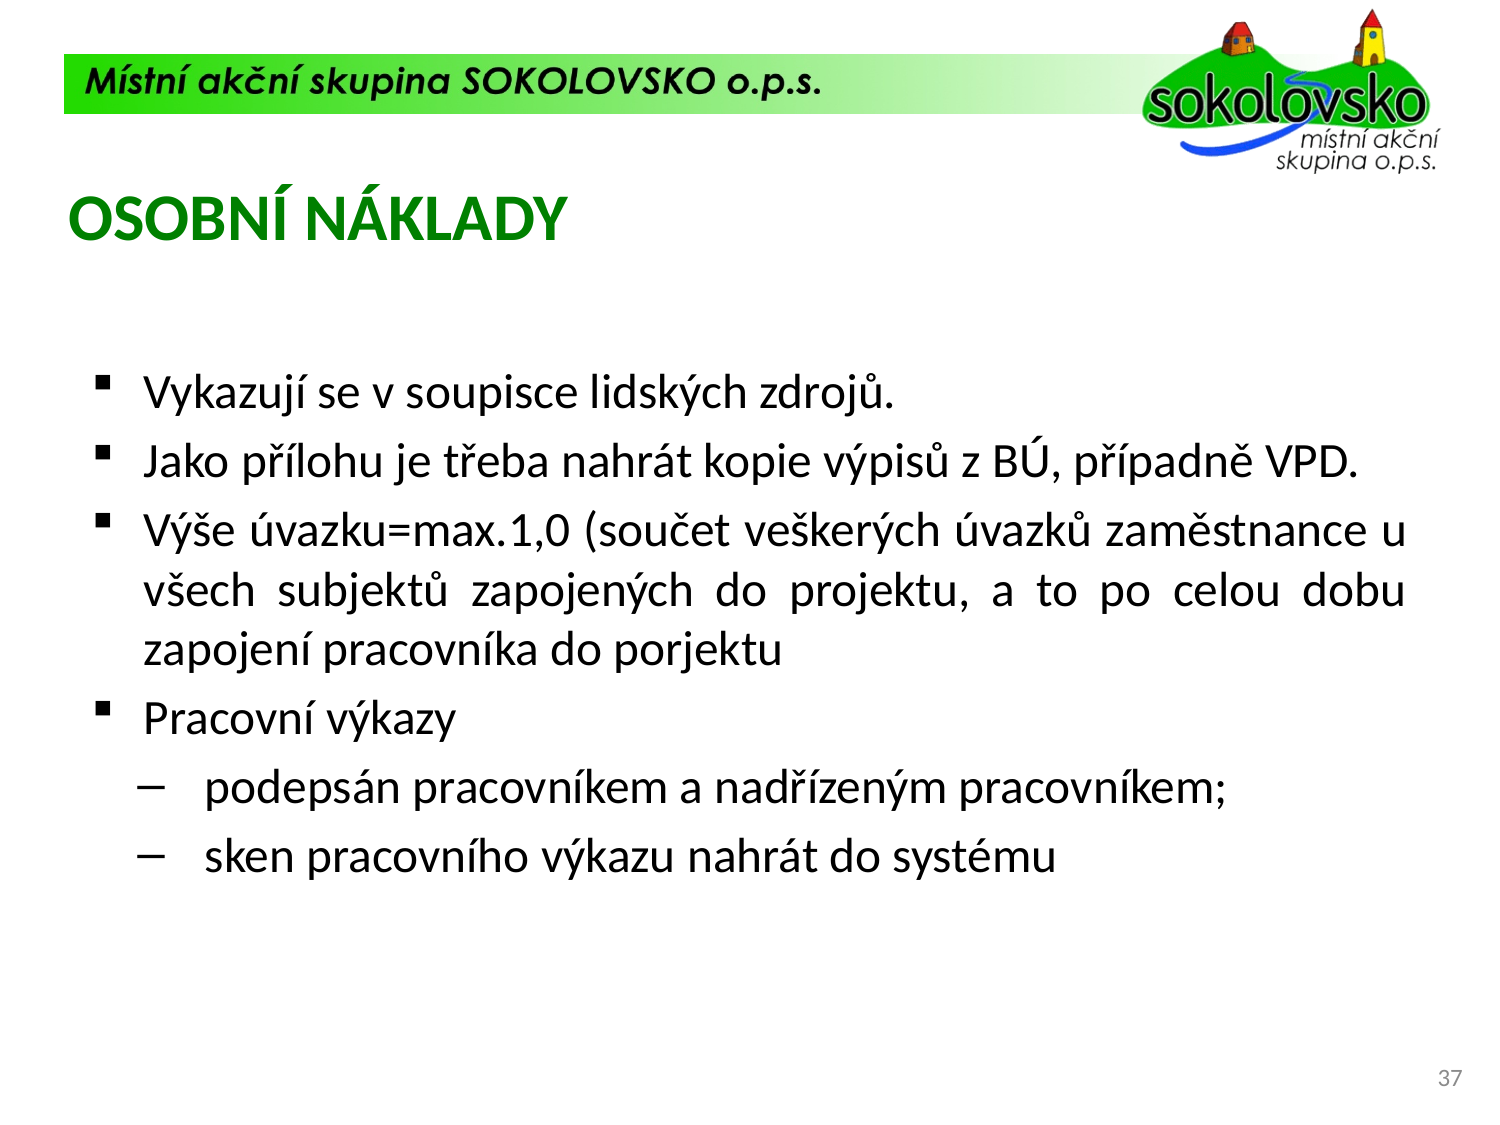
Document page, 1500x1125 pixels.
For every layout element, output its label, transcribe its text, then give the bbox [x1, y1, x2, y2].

picture [64, 0, 1455, 197]
slide_number 37 [1128, 1046, 1478, 1107]
title OSOBNÍ NÁKLADY [53, 137, 1404, 291]
list Vykazují se v soupisce lidských zdrojů. Jako přílohu je třeba nahrát kopie výpisů z BÚ, případně VPD. Výše úvazku=max.1,0 (součet veškerých úvazků zaměstnance u všech subjektů zapojených do projektu, a to po celou dobu zapojení pracovníka do porjektu Pracovní výkazy podepsán pracovníkem a nadřízeným pracovníkem; sken pracovního výkazu nahrát do systému [76, 278, 1424, 1047]
